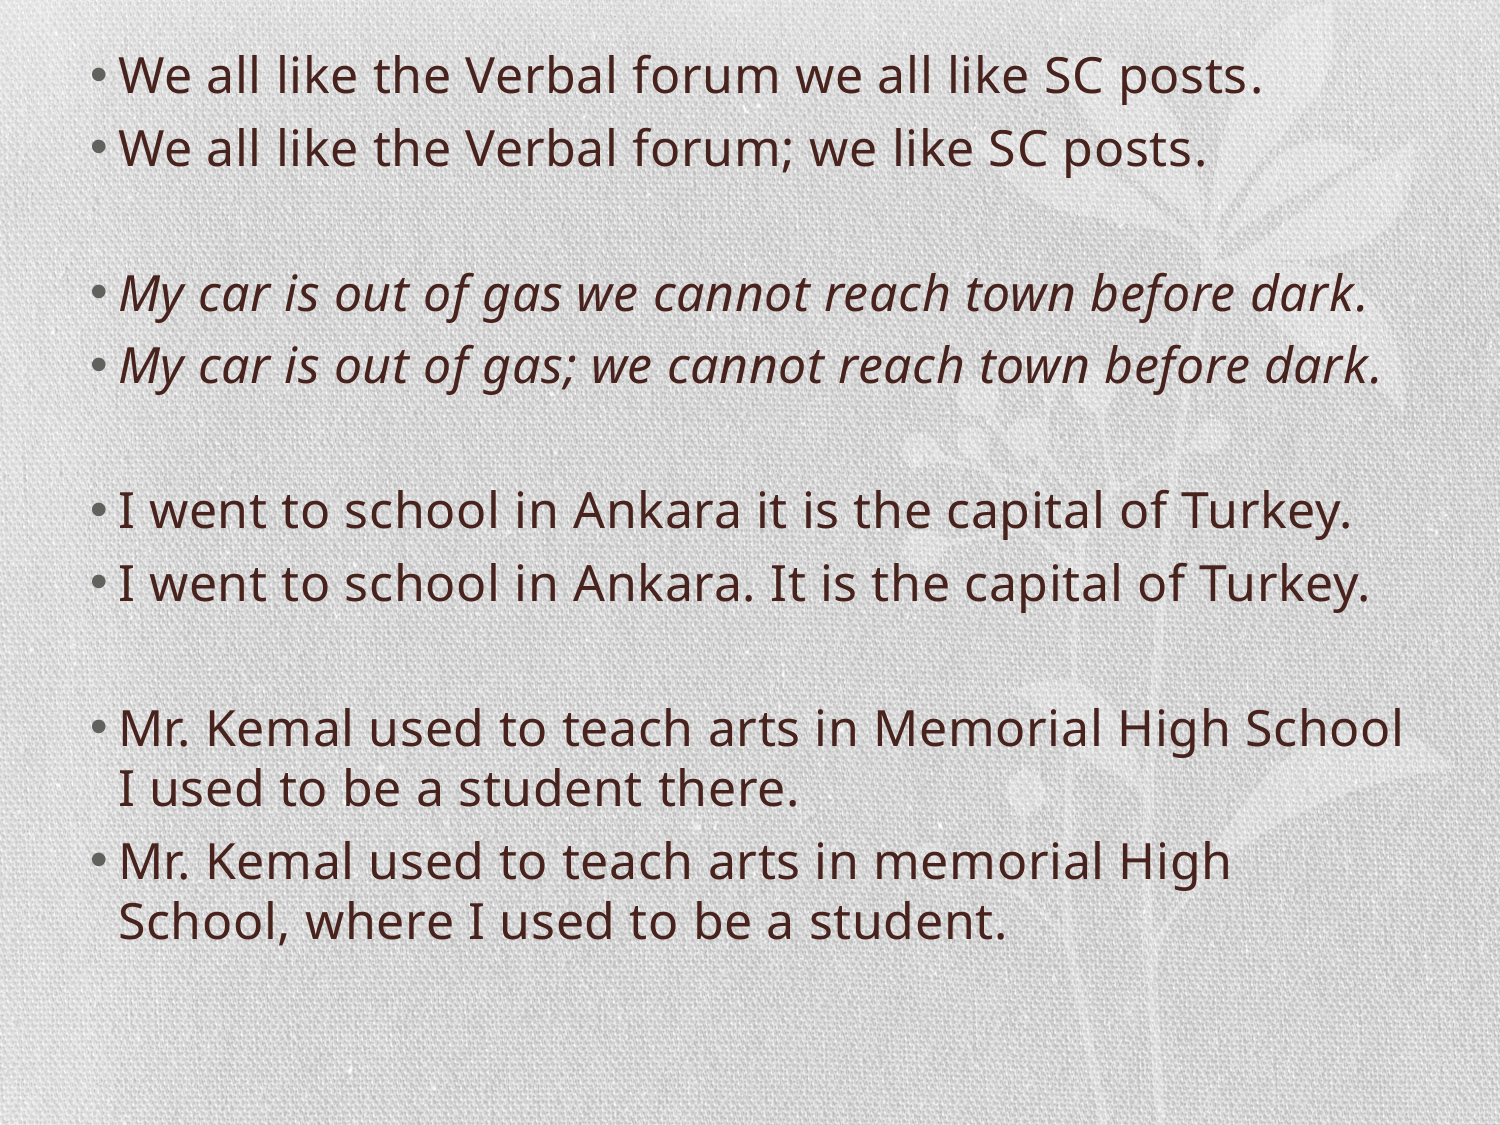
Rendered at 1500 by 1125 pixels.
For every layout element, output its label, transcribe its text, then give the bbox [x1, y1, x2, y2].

list We all like the Verbal forum we all like SC posts. We all like the Verbal forum; we like SC posts. My car is out of gas we cannot reach town before dark. My car is out of gas; we cannot reach town before dark. I went to school in Ankara it is the capital of Turkey. I went to school in Ankara. It is the capital of Turkey. Mr. Kemal used to teach arts in Memorial High School I used to be a student there. Mr. Kemal used to teach arts in memorial High School, where I used to be a student. [75, 36, 1425, 1005]
